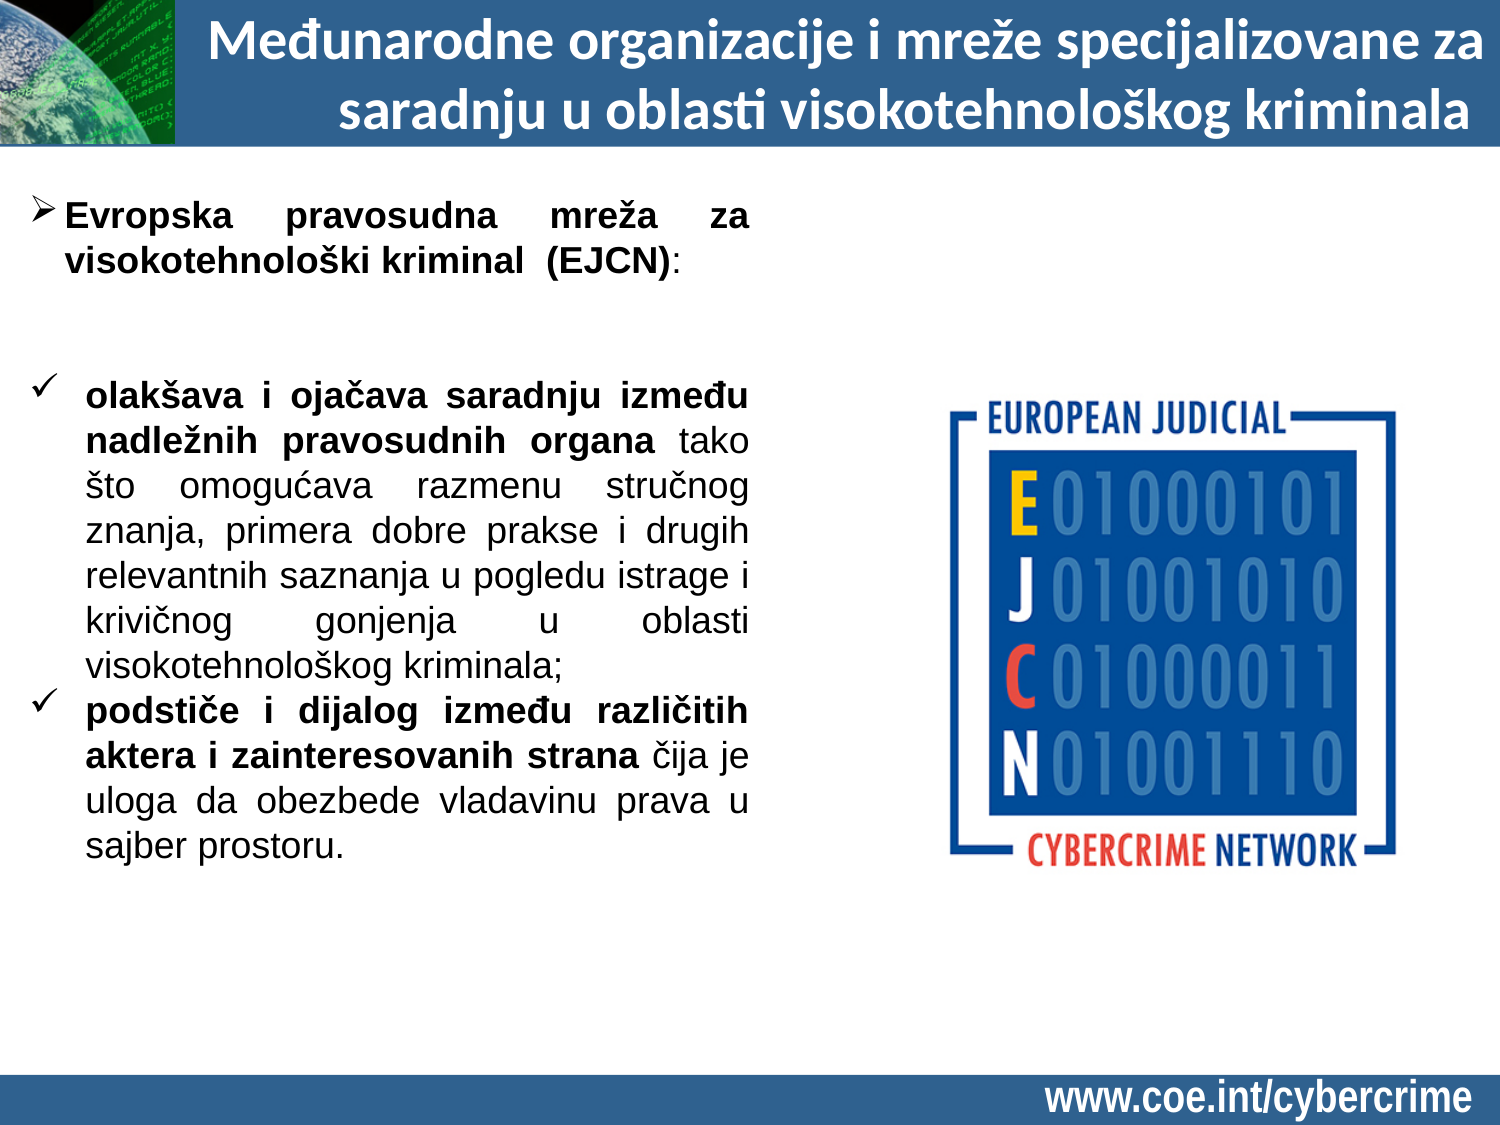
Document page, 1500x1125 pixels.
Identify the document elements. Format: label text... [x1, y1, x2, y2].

picture [0, 0, 175, 144]
text_box www.coe.int/cybercrime [1030, 1059, 1500, 1125]
text_box [0, 1073, 1030, 1125]
text_box Evropska pravosudna mreža za visokotehnološki kriminal (EJCN): olakšava i ojačava saradnju između nadležnih pravosudnih organa tako što omogućava razmenu stručnog znanja, primera dobre prakse i drugih relevantnih saznanja u pogledu istrage i krivičnog gonjenja u oblasti visokotehnološkog kriminala; podstiče i dijalog između različitih aktera i zainteresovanih strana čija je uloga da obezbede vladavinu prava u sajber prostoru. [14, 183, 765, 874]
text_box Međunarodne organizacije i mreže specijalizovane za saradnju u oblasti visokotehnološkog kriminala [177, 0, 1500, 149]
picture [930, 384, 1415, 883]
